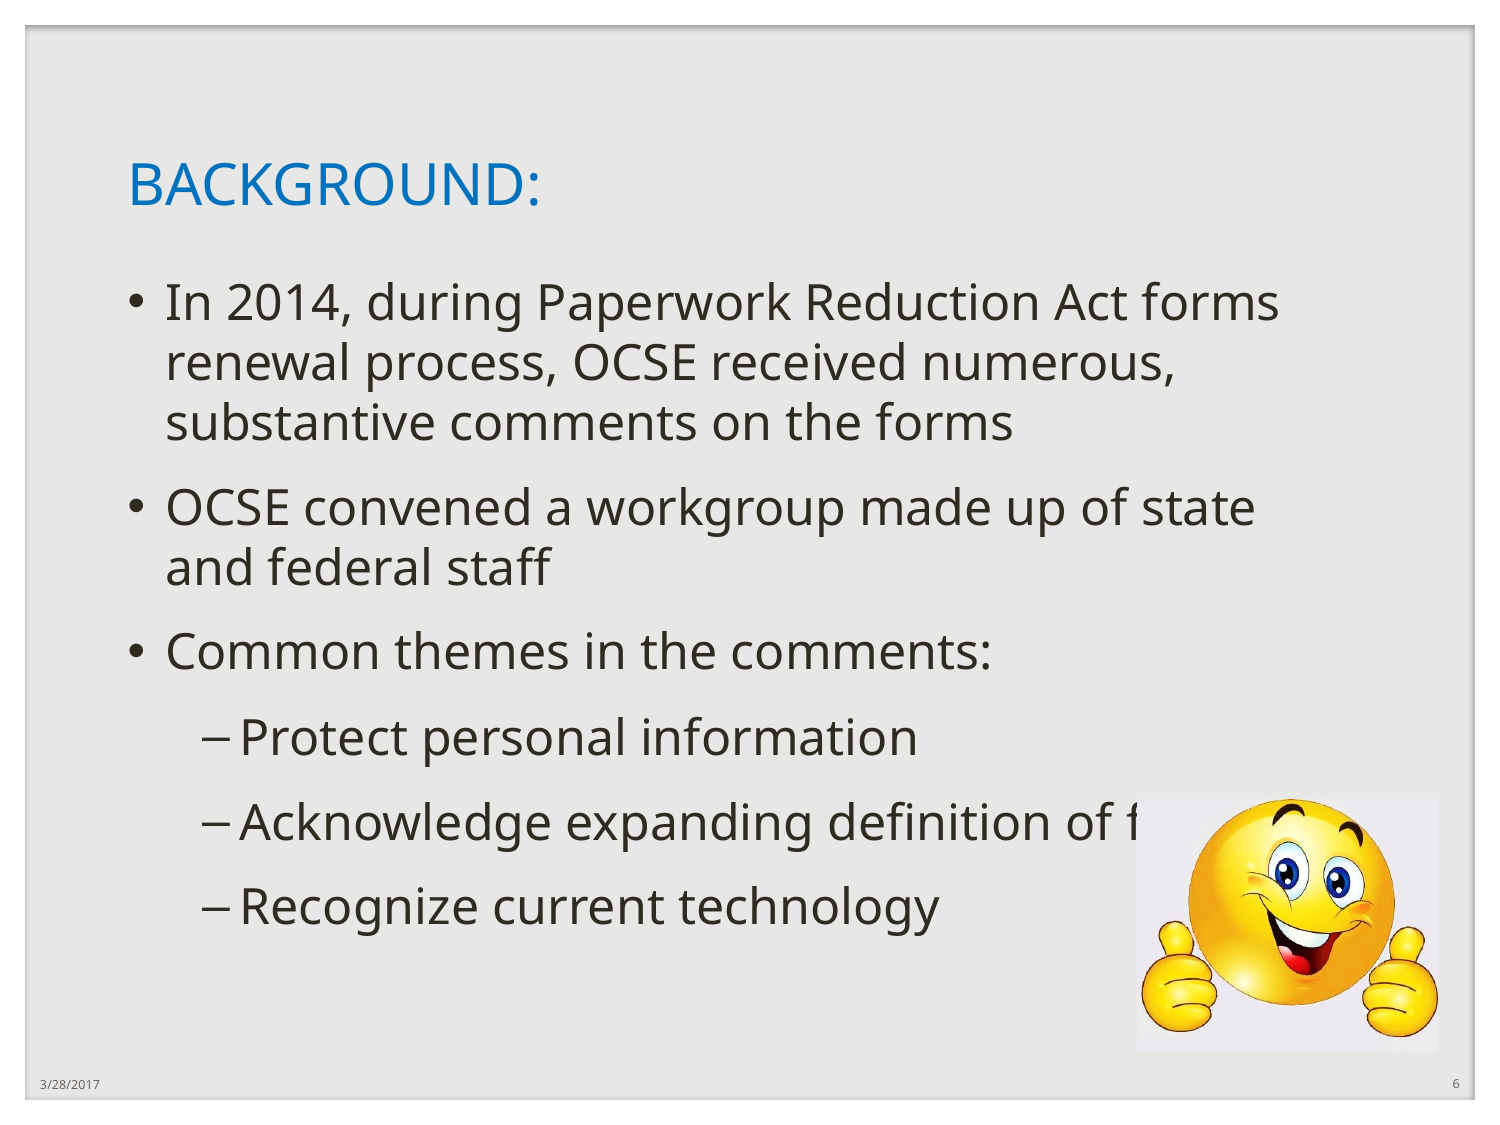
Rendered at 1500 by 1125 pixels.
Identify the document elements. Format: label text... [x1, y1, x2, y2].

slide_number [24, 1069, 375, 1100]
title Background: [112, 139, 1350, 225]
picture [1137, 799, 1438, 1053]
slide_number 6 [1125, 1069, 1475, 1100]
list In 2014, during Paperwork Reduction Act forms renewal process, OCSE received numerous, substantive comments on the forms OCSE convened a workgroup made up of state and federal staff Common themes in the comments: Protect personal information Acknowledge expanding definition of family Recognize current technology [112, 262, 1350, 1013]
